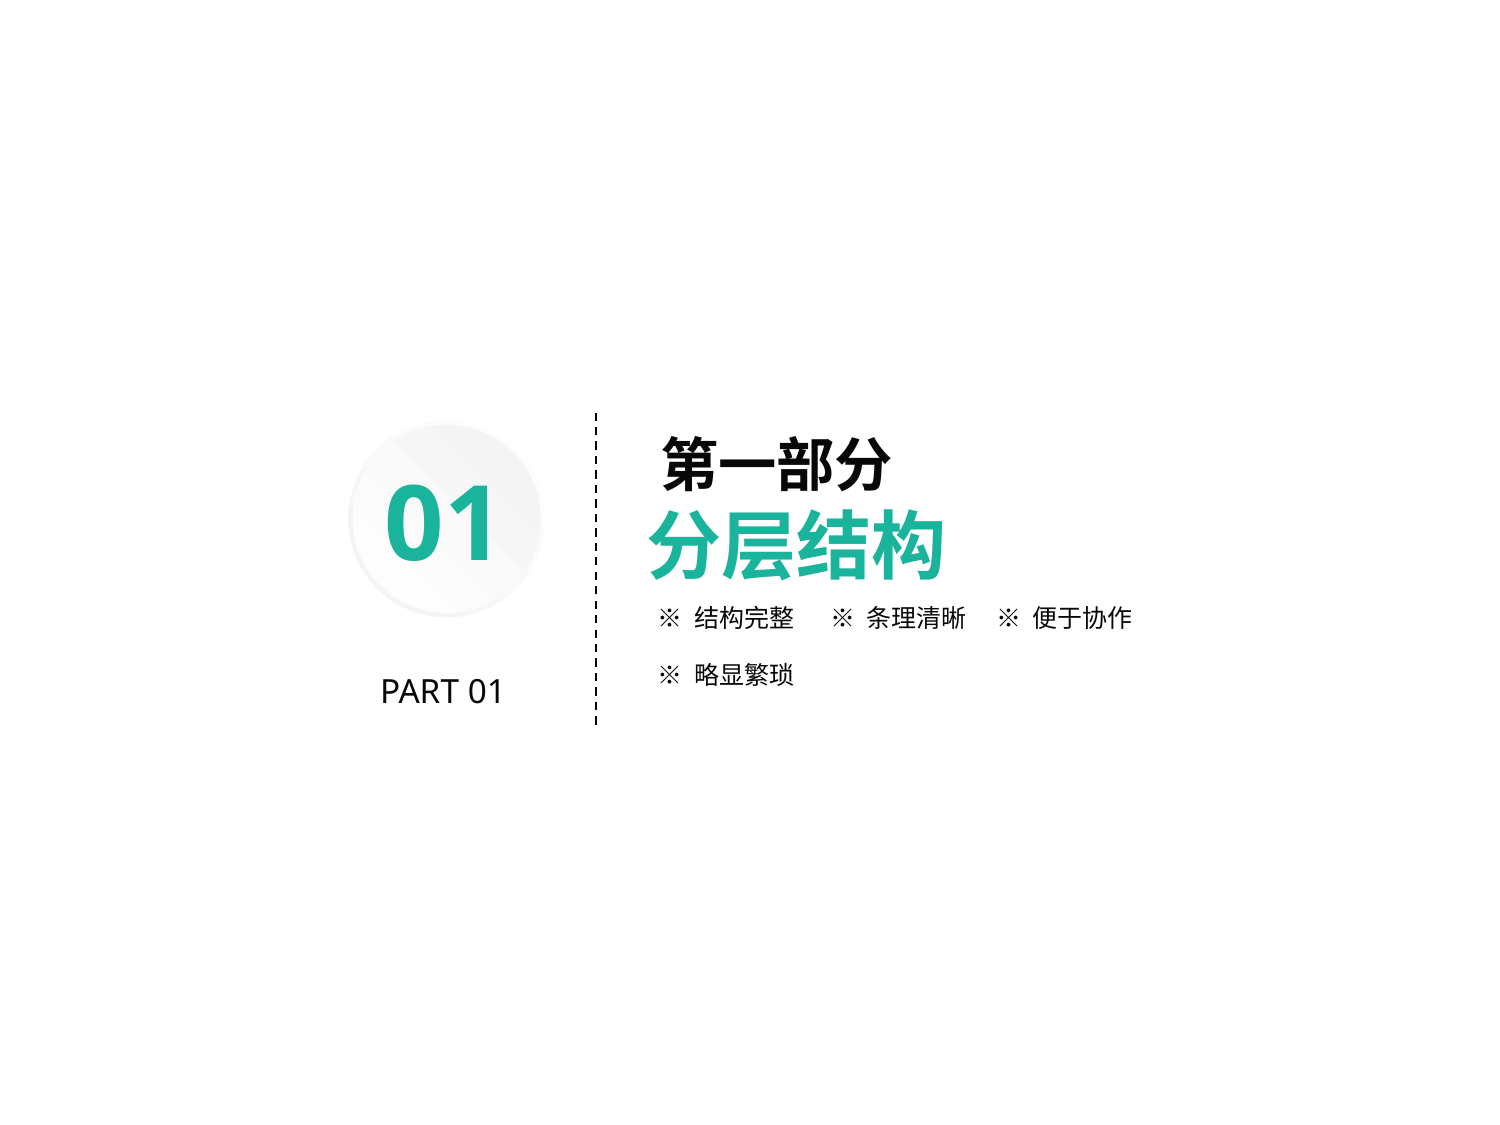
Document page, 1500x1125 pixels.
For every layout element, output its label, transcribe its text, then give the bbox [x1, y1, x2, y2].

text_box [348, 420, 545, 618]
text_box 第一部分 分层结构 [631, 420, 962, 596]
text_box PART 01 [380, 670, 529, 711]
text_box ※ 便于协作 [986, 597, 1155, 638]
text_box ※ 条理清晰 [820, 597, 982, 638]
text_box ※ 结构完整 [647, 597, 817, 638]
text_box ※ 略显繁琐 [647, 654, 810, 695]
